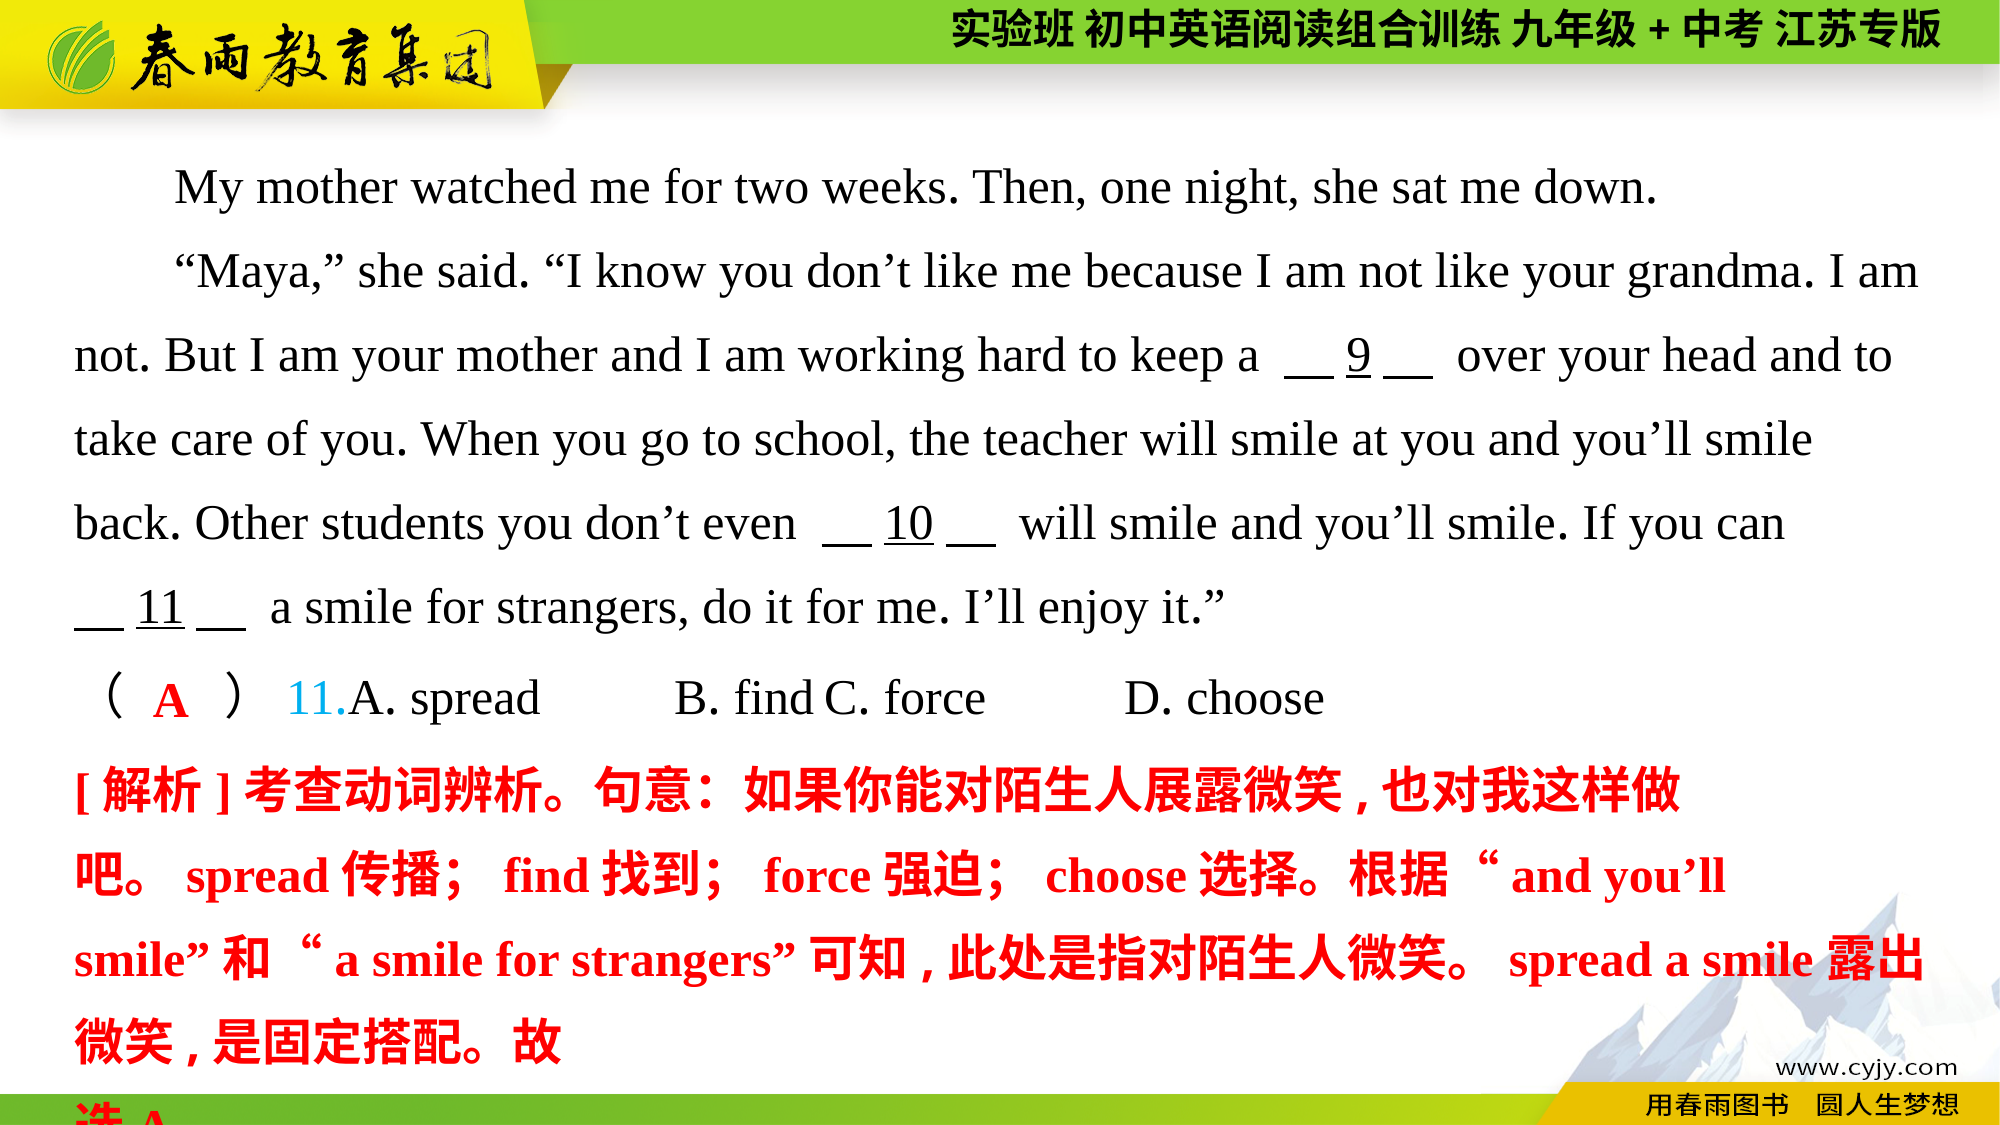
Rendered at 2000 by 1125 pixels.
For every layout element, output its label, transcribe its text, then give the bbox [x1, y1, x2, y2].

text_box A [138, 636, 204, 726]
text_box [解析]考查动词辨析。句意：如果你能对陌生人展露微笑,也对我这样做吧。spread传播；find找到；force强迫；choose选择。根据“and you’ll smile”和“a smile for strangers”可知,此处是指对陌生人微笑。spread a smile露出微笑,是固定搭配。故 选A。 [59, 726, 1944, 1125]
text_box （ ）11.A. spread B. find C. force D. choose [59, 633, 1944, 726]
picture [0, 0, 2000, 1125]
list My mother watched me for two weeks. Then, one night, she sat me down. “Maya,” she said. “I know you don’t like me because I am not like your grandma. I am not. But I am your mother and I am working hard to keep a 9 over your head and to take care of you. When you go to school, the teacher will smile at you and you’ll smile back. Other students you don’t even 10 will smile and you’ll smile. If you can 11 a smile for strangers, do it for me. I’ll enjoy it.” [59, 122, 1944, 633]
